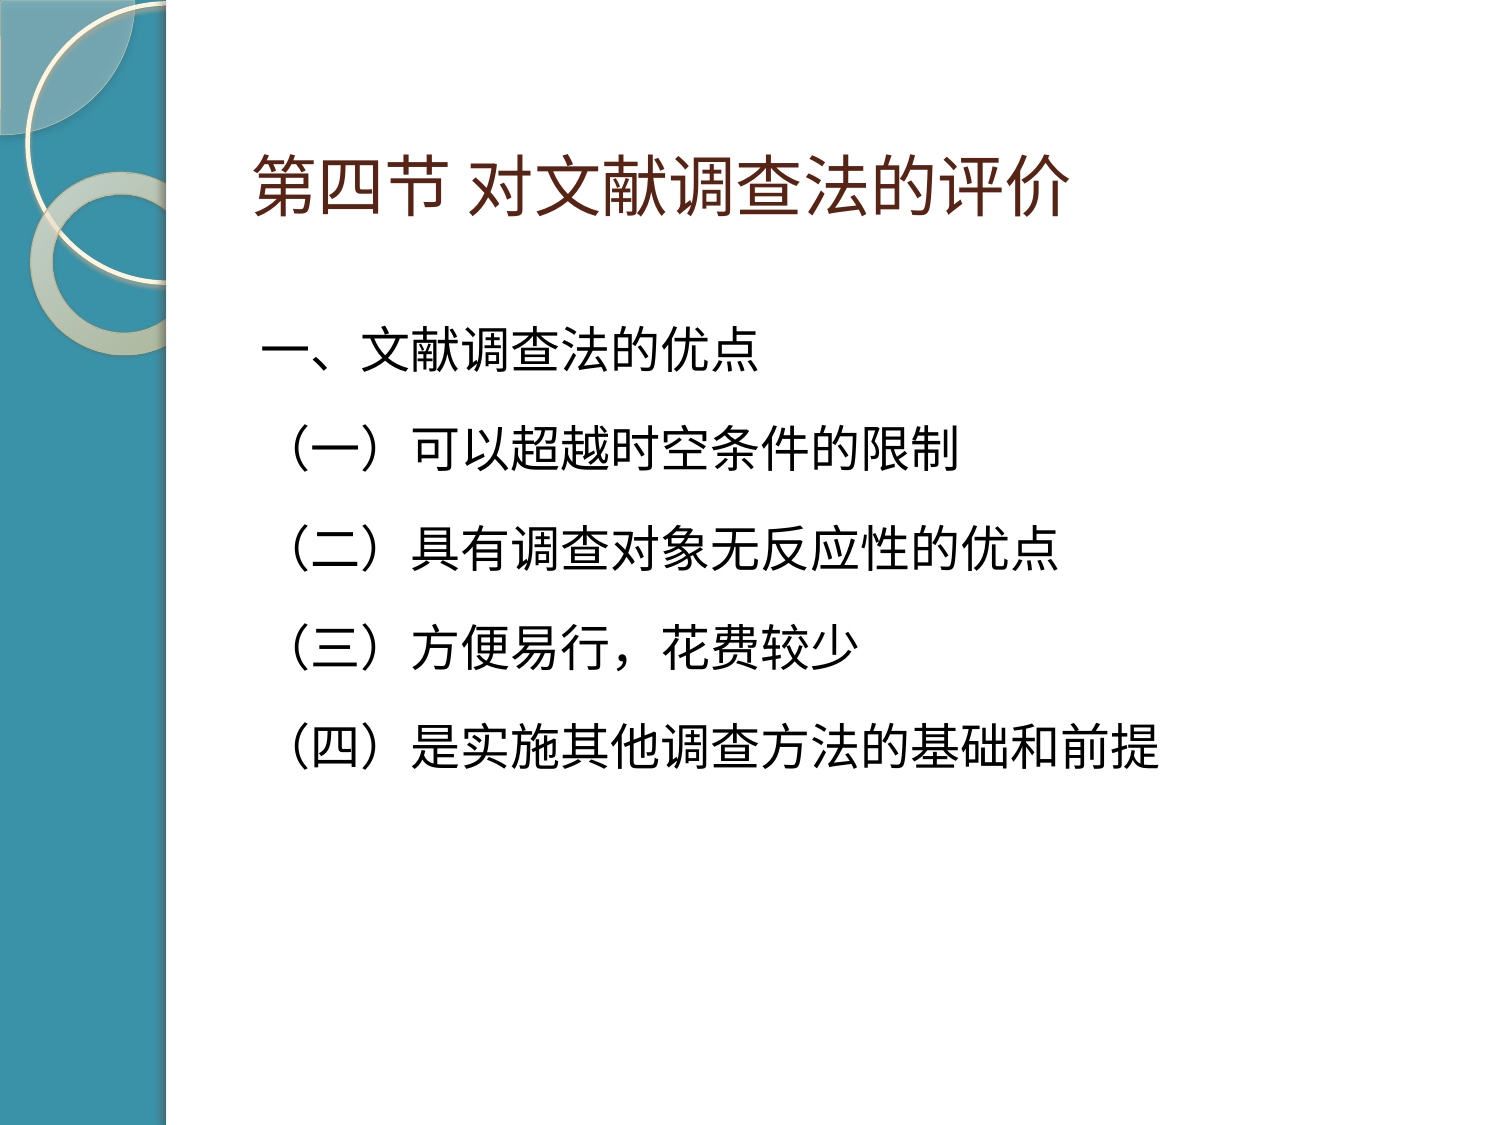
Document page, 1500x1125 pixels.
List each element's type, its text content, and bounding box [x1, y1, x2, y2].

list 一、文献调查法的优点 （一）可以超越时空条件的限制 （二）具有调查对象无反应性的优点 （三）方便易行，花费较少 （四）是实施其他调查方法的基础和前提 [235, 280, 1466, 1025]
title 第四节 对文献调查法的评价 [235, 45, 1466, 233]
